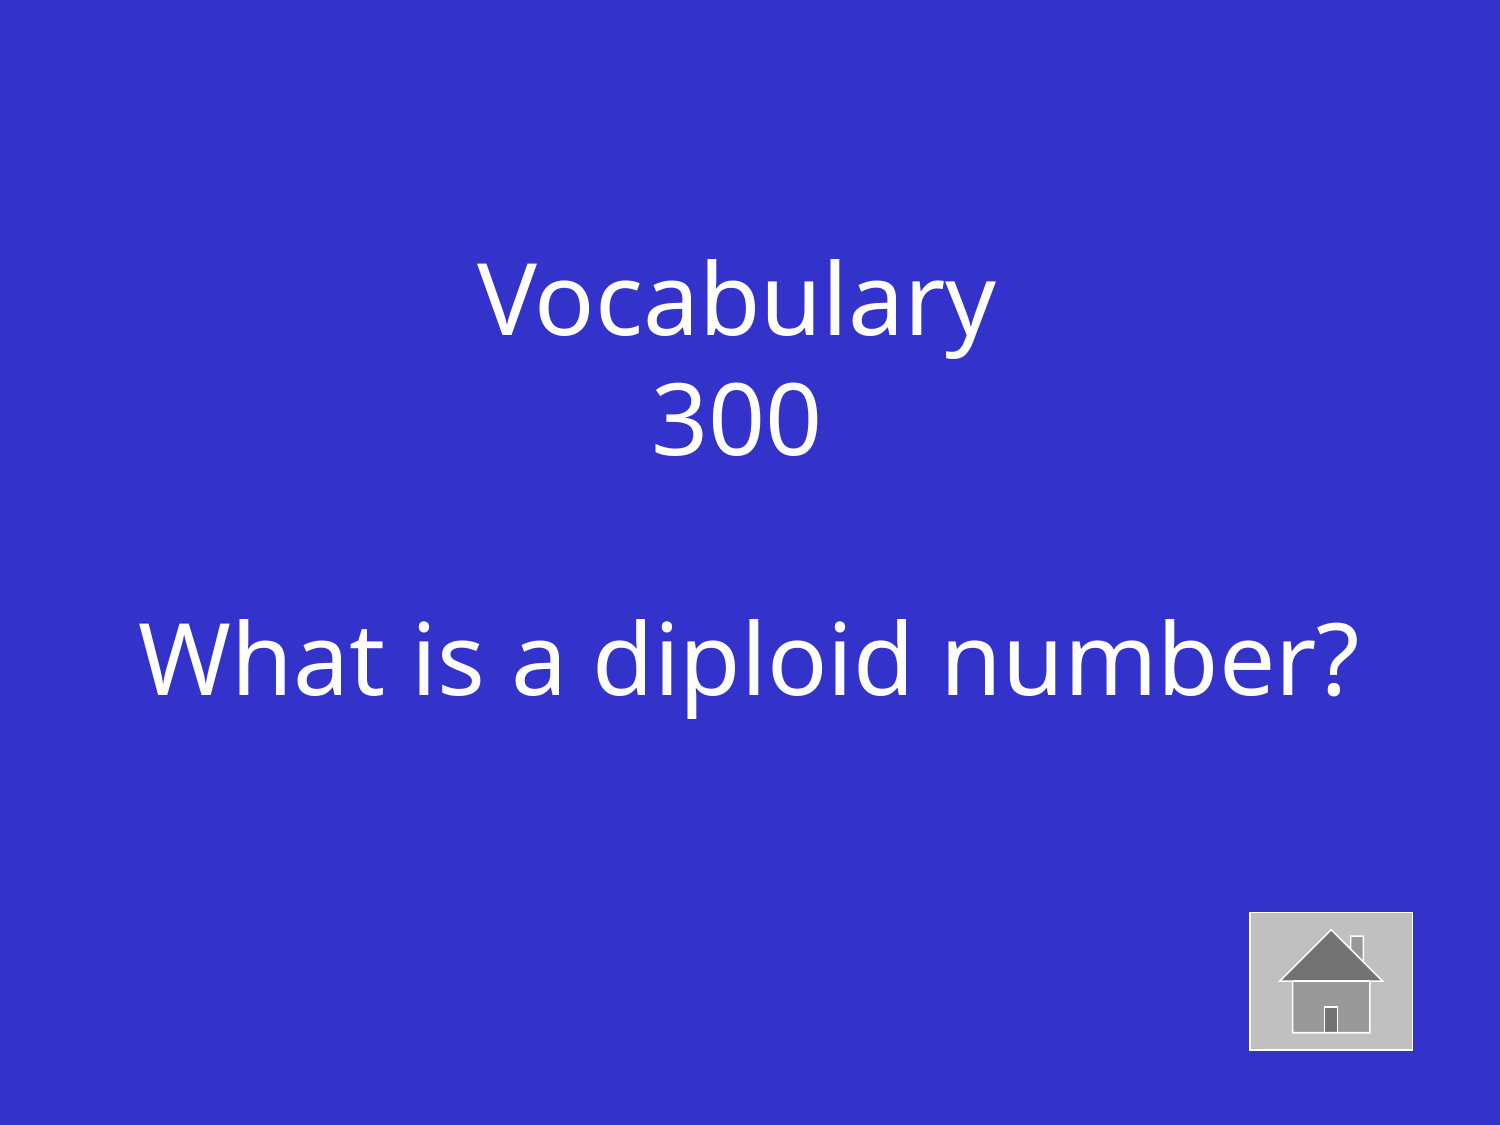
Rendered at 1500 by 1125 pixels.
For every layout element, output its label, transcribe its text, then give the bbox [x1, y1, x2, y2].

title Vocabulary 300 What is a diploid number? [112, 262, 1388, 688]
text_box [1249, 912, 1413, 1050]
